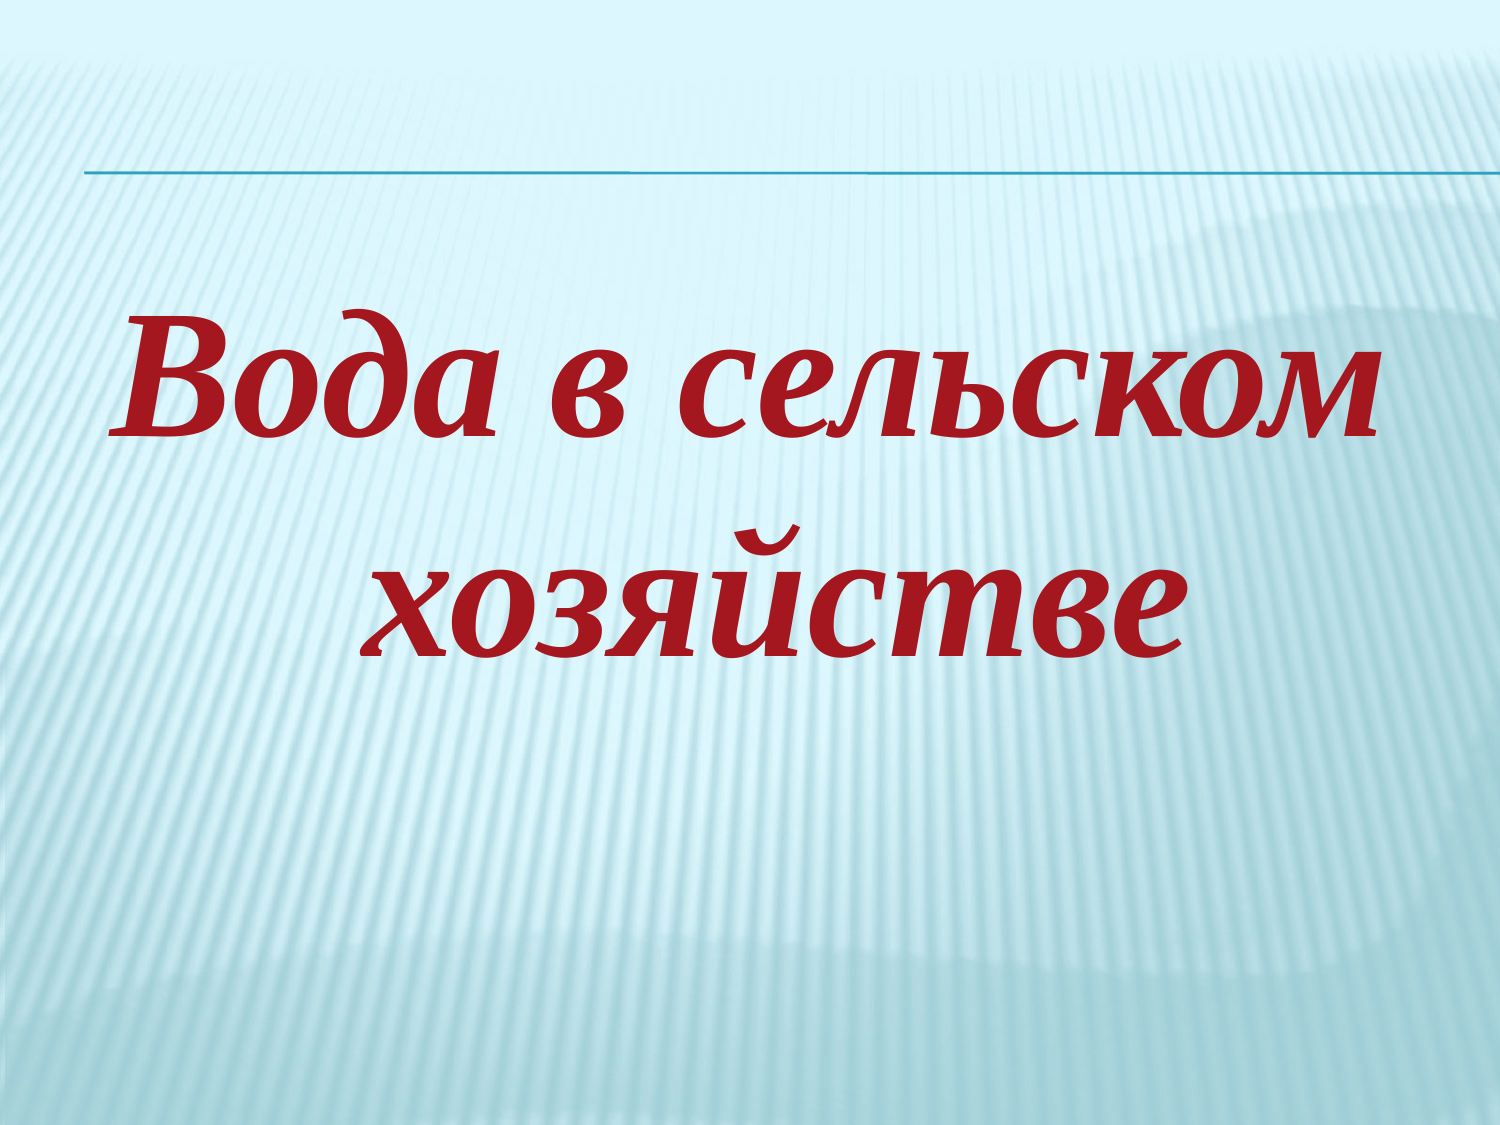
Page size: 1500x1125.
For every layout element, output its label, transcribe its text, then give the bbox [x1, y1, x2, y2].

list Вода в сельском хозяйстве [35, 246, 1464, 1067]
